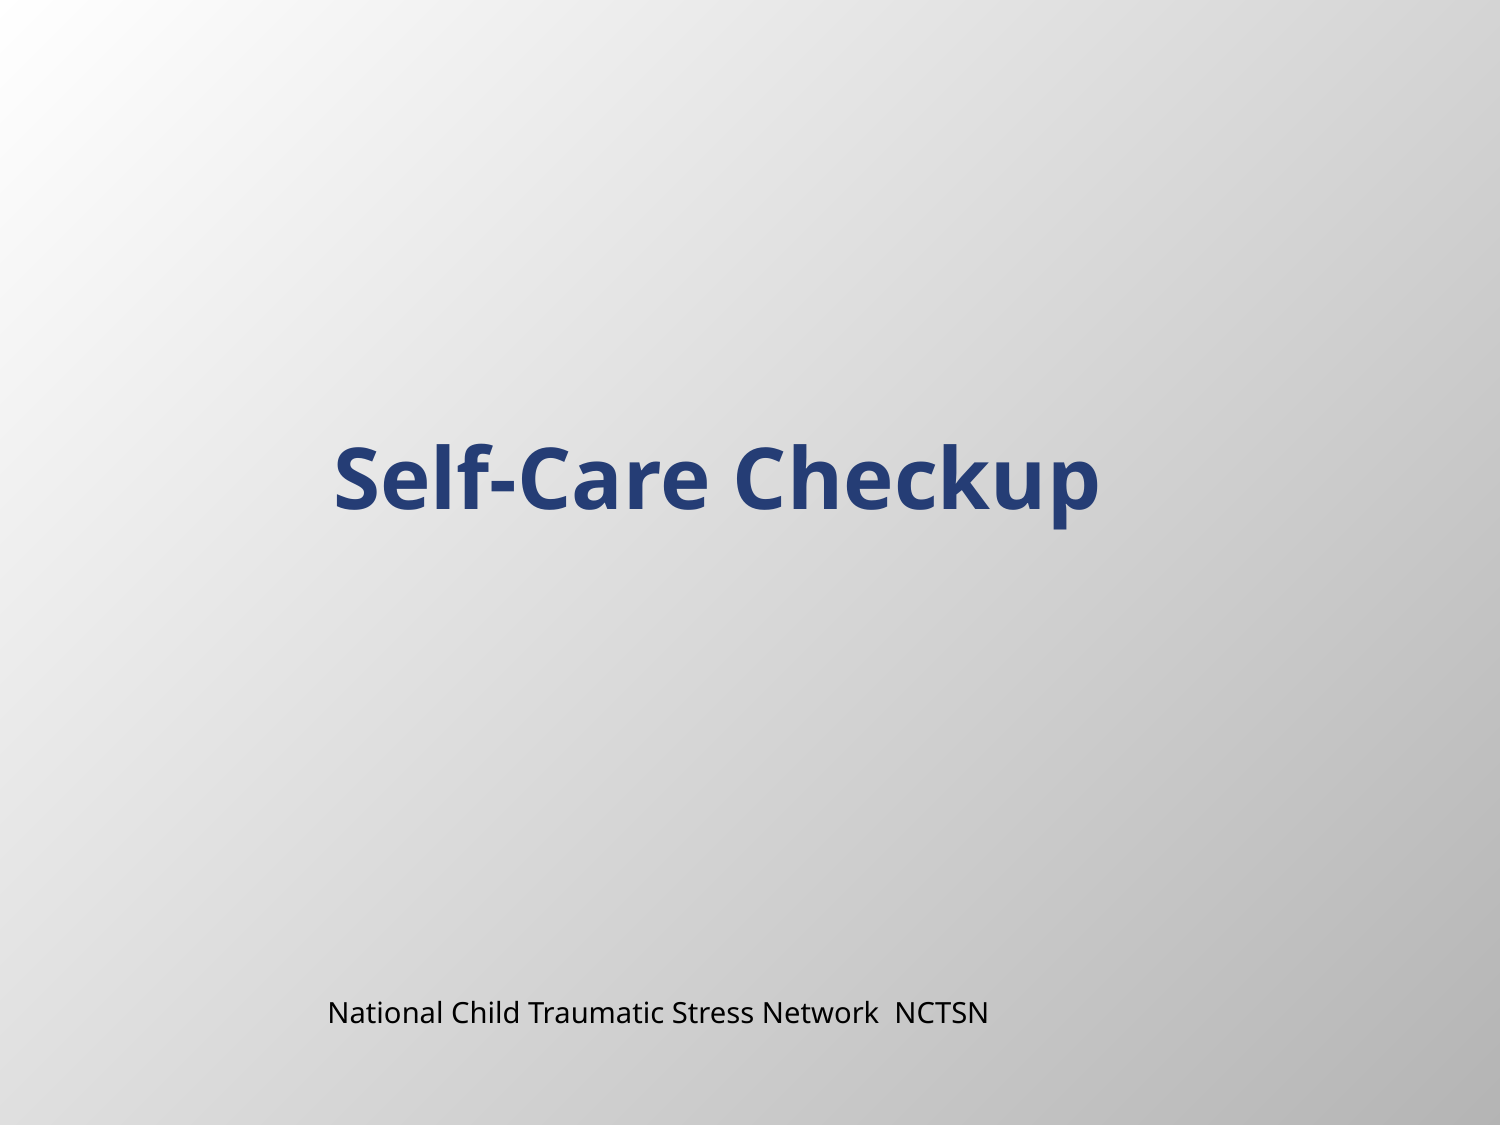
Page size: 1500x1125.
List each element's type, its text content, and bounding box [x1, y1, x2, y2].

title Self-Care Checkup [87, 387, 1348, 563]
text_box National Child Traumatic Stress Network NCTSN [312, 987, 1138, 1038]
